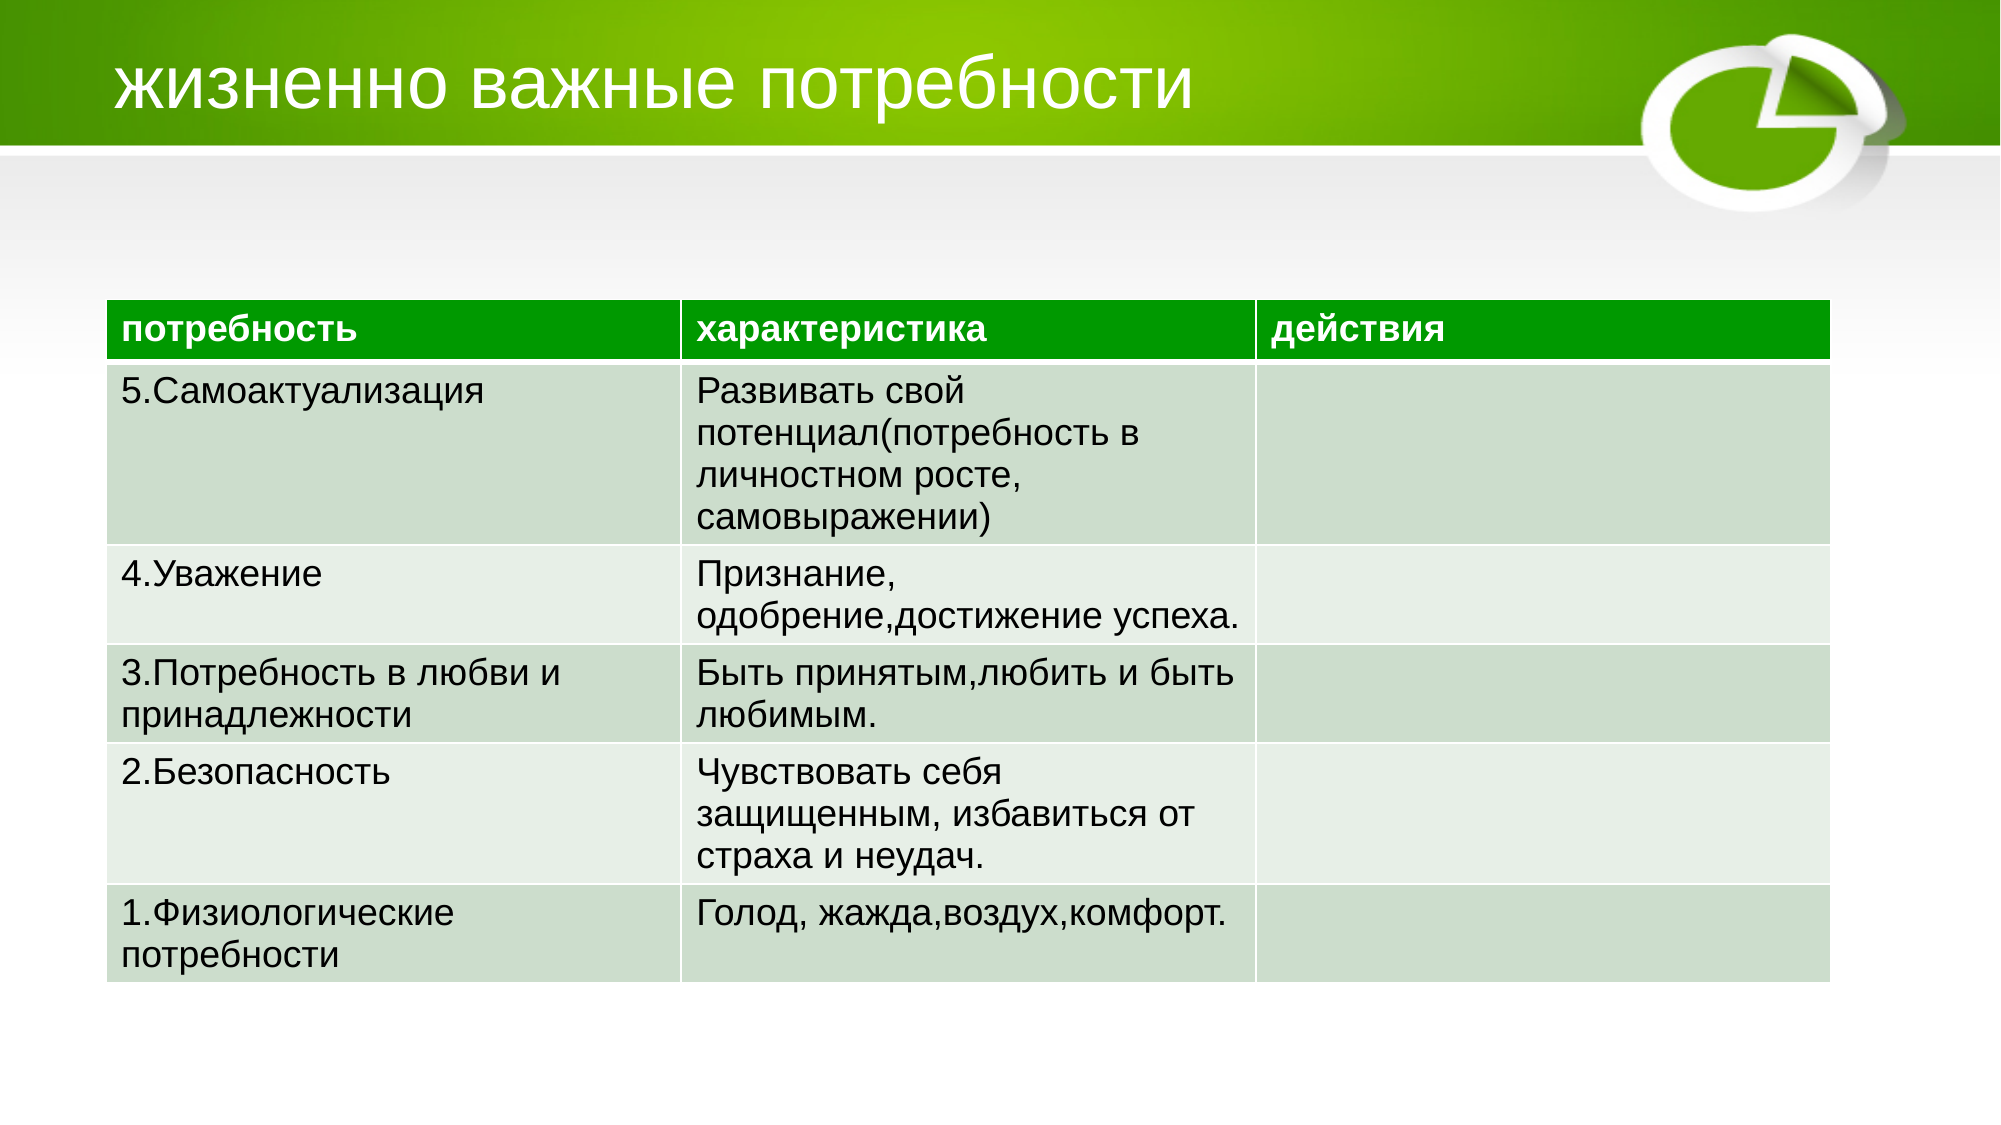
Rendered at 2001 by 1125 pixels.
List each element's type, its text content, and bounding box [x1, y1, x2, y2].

table_cell [1257, 744, 1830, 883]
table_header характеристика [682, 300, 1255, 359]
table_cell [1257, 885, 1830, 982]
table_cell [1257, 365, 1830, 544]
table_cell [1257, 645, 1830, 742]
table_cell [1257, 546, 1830, 643]
table_cell 2.Безопасность [107, 744, 680, 883]
table_cell 4.Уважение [107, 546, 680, 643]
table_cell 5.Самоактуализация [107, 365, 680, 544]
table_cell 1.Физиологические потребности [107, 885, 680, 982]
table_header потребность [107, 300, 680, 359]
table_cell Чувствовать себя защищенным, избавиться от страха и неудач. [682, 744, 1255, 883]
table_cell 3.Потребность в любви и принадлежности [107, 645, 680, 742]
title жизненно важные потребности [99, 30, 1901, 127]
picture [0, 0, 2001, 1125]
table_cell Голод, жажда,воздух,комфорт. [682, 885, 1255, 982]
table_cell Развивать свой потенциал(потребность в личностном росте, самовыражении) [682, 365, 1255, 544]
table_cell Признание, одобрение,достижение успеха. [682, 546, 1255, 643]
table_cell Быть принятым,любить и быть любимым. [682, 645, 1255, 742]
table_header действия [1257, 300, 1830, 359]
